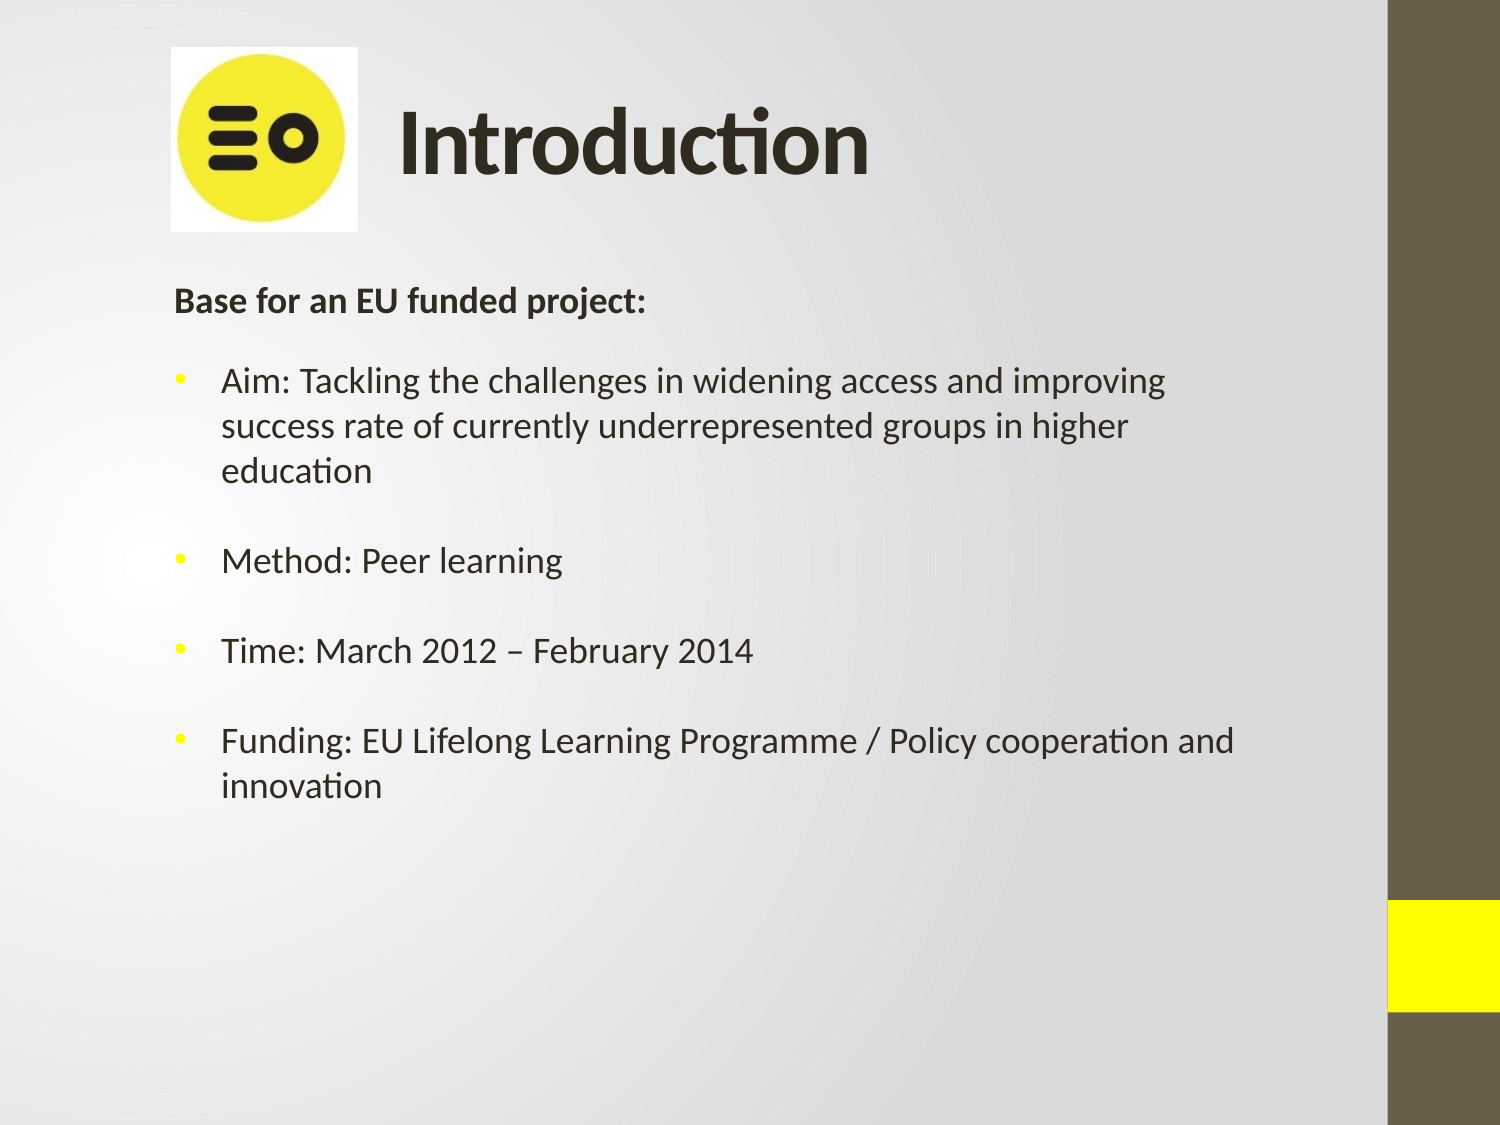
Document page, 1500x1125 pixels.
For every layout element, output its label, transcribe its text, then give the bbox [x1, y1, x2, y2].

title Introduction [382, 42, 1388, 231]
text_box Base for an EU funded project: Aim: Tackling the challenges in widening access and improving success rate of currently underrepresented groups in higher education Method: Peer learning Time: March 2012 – February 2014 Funding: EU Lifelong Learning Programme / Policy cooperation and innovation [159, 268, 1294, 928]
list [170, 46, 359, 233]
